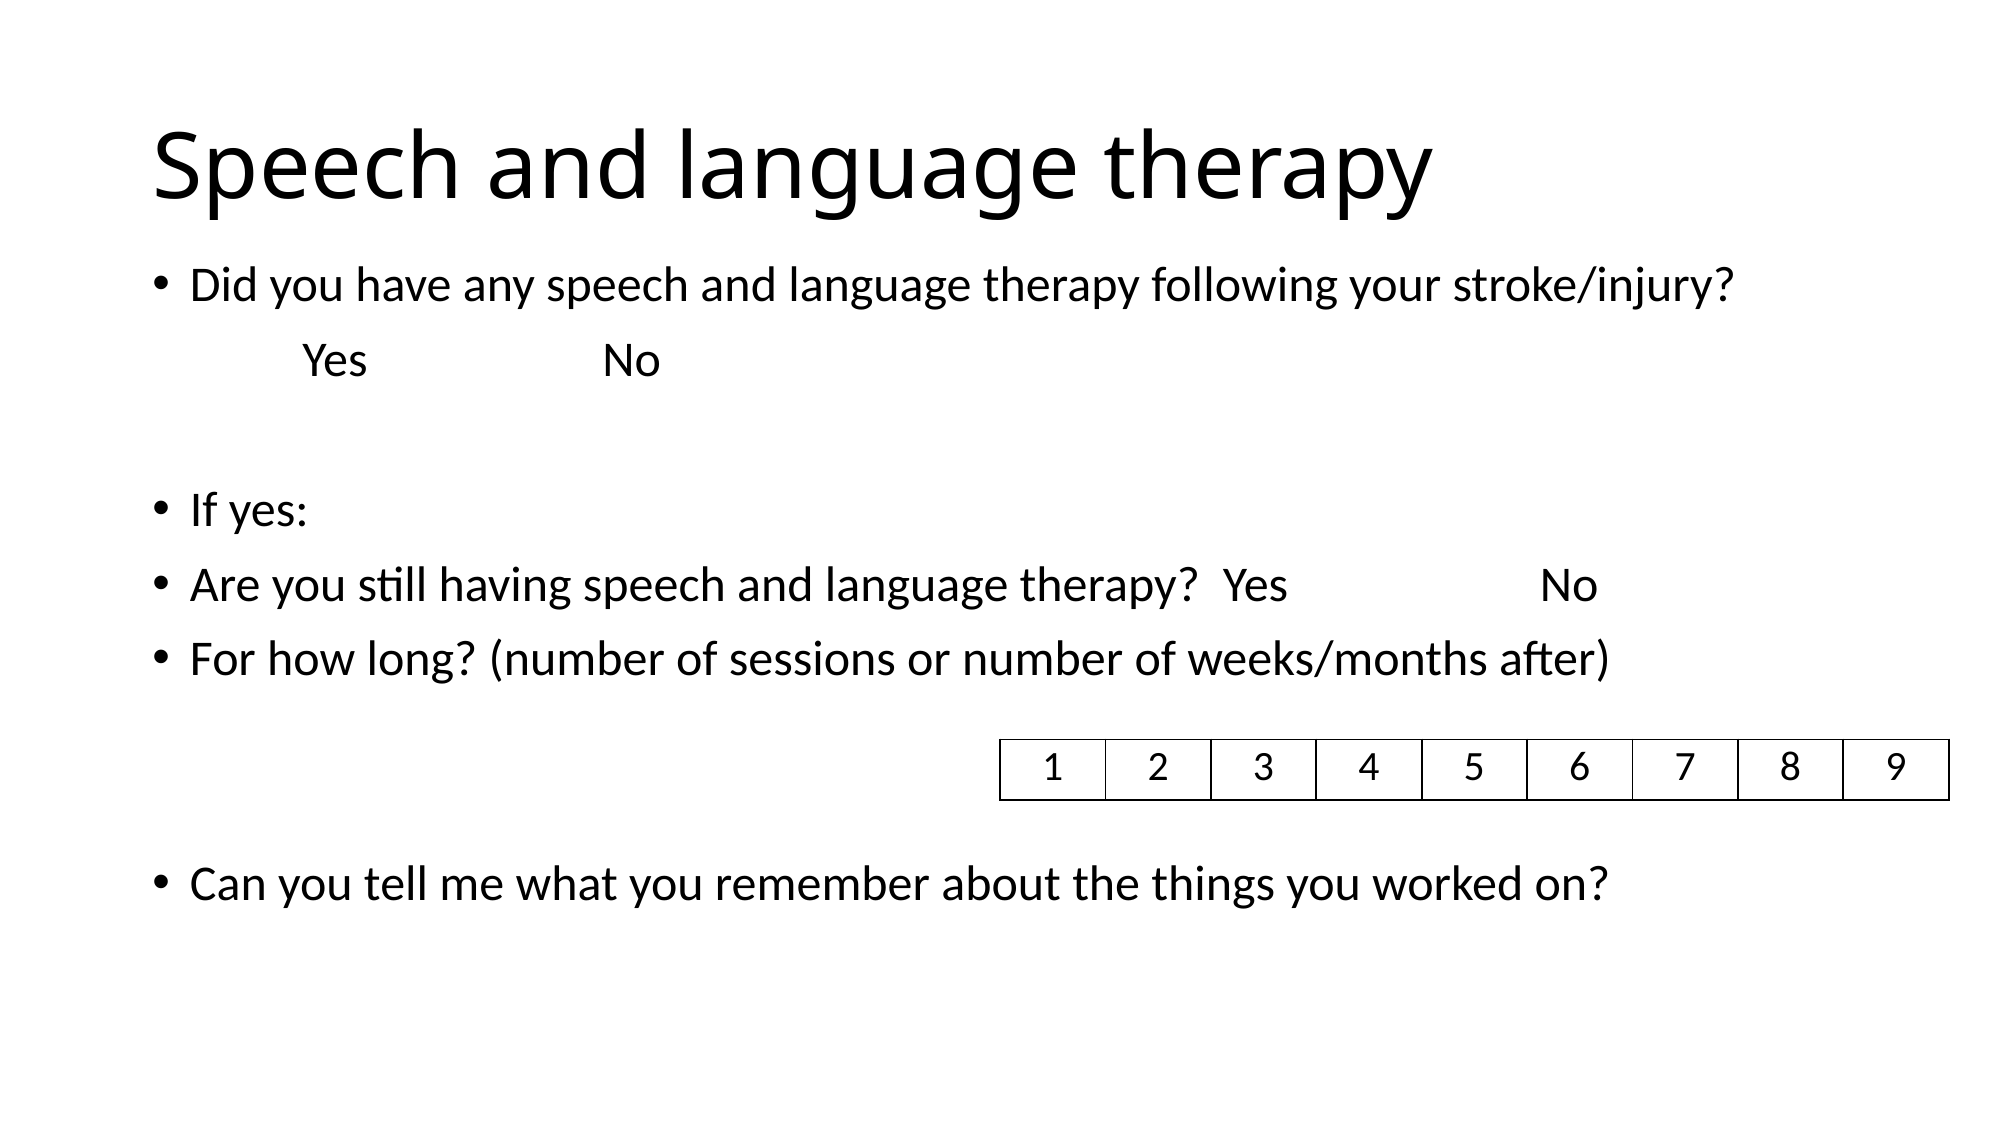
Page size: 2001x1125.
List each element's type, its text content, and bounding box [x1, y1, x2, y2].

table_header 4 [1317, 740, 1421, 799]
table_header 7 [1633, 740, 1737, 799]
table_header 9 [1844, 740, 1948, 799]
table_header 5 [1423, 740, 1526, 799]
list Did you have any speech and language therapy following your stroke/injury? Yes No If yes: Are you still having speech and language therapy? Yes No For how long? (number of sessions or number of weeks/months after) Can you tell me what you remember about the things you worked on? [137, 251, 1863, 1010]
table_header 2 [1106, 740, 1210, 799]
table_header 3 [1212, 740, 1315, 799]
table_header 8 [1739, 740, 1842, 799]
table_header 1 [1001, 740, 1105, 799]
table_header 6 [1528, 740, 1632, 799]
title Speech and language therapy [137, 59, 1863, 251]
